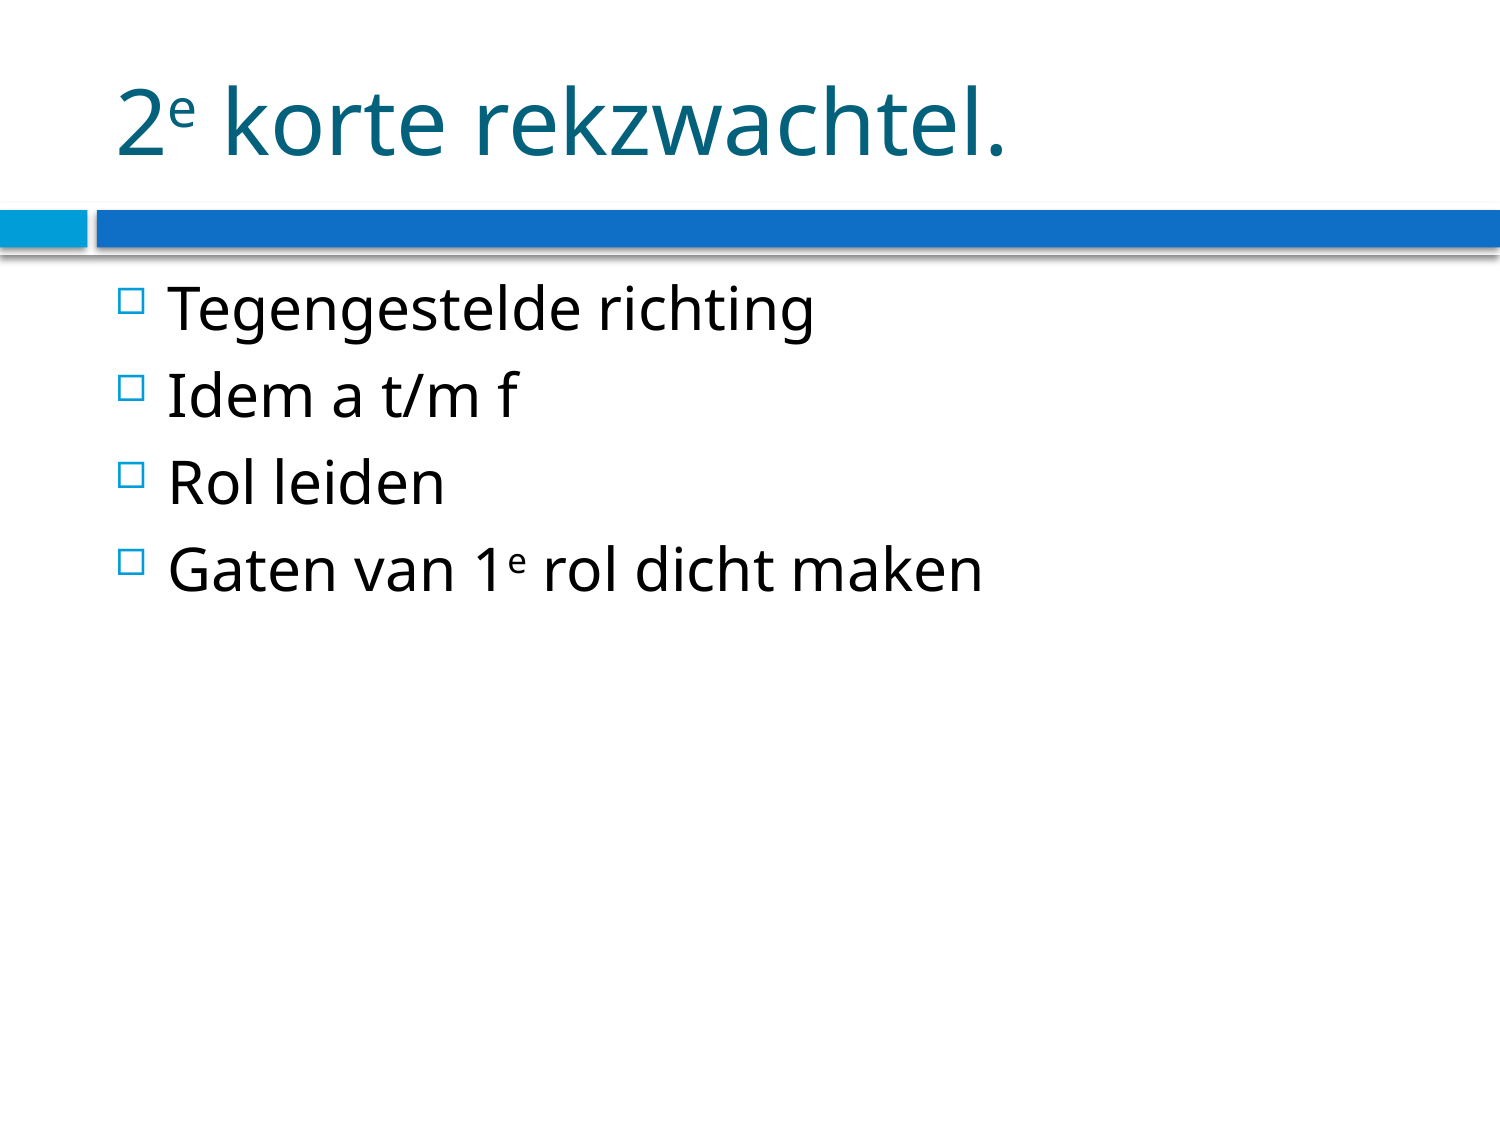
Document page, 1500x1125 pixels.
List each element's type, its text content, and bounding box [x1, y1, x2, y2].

list Tegengestelde richting Idem a t/m f Rol leiden Gaten van 1e rol dicht maken [100, 262, 1438, 1000]
title 2e korte rekzwachtel. [100, 37, 1438, 200]
